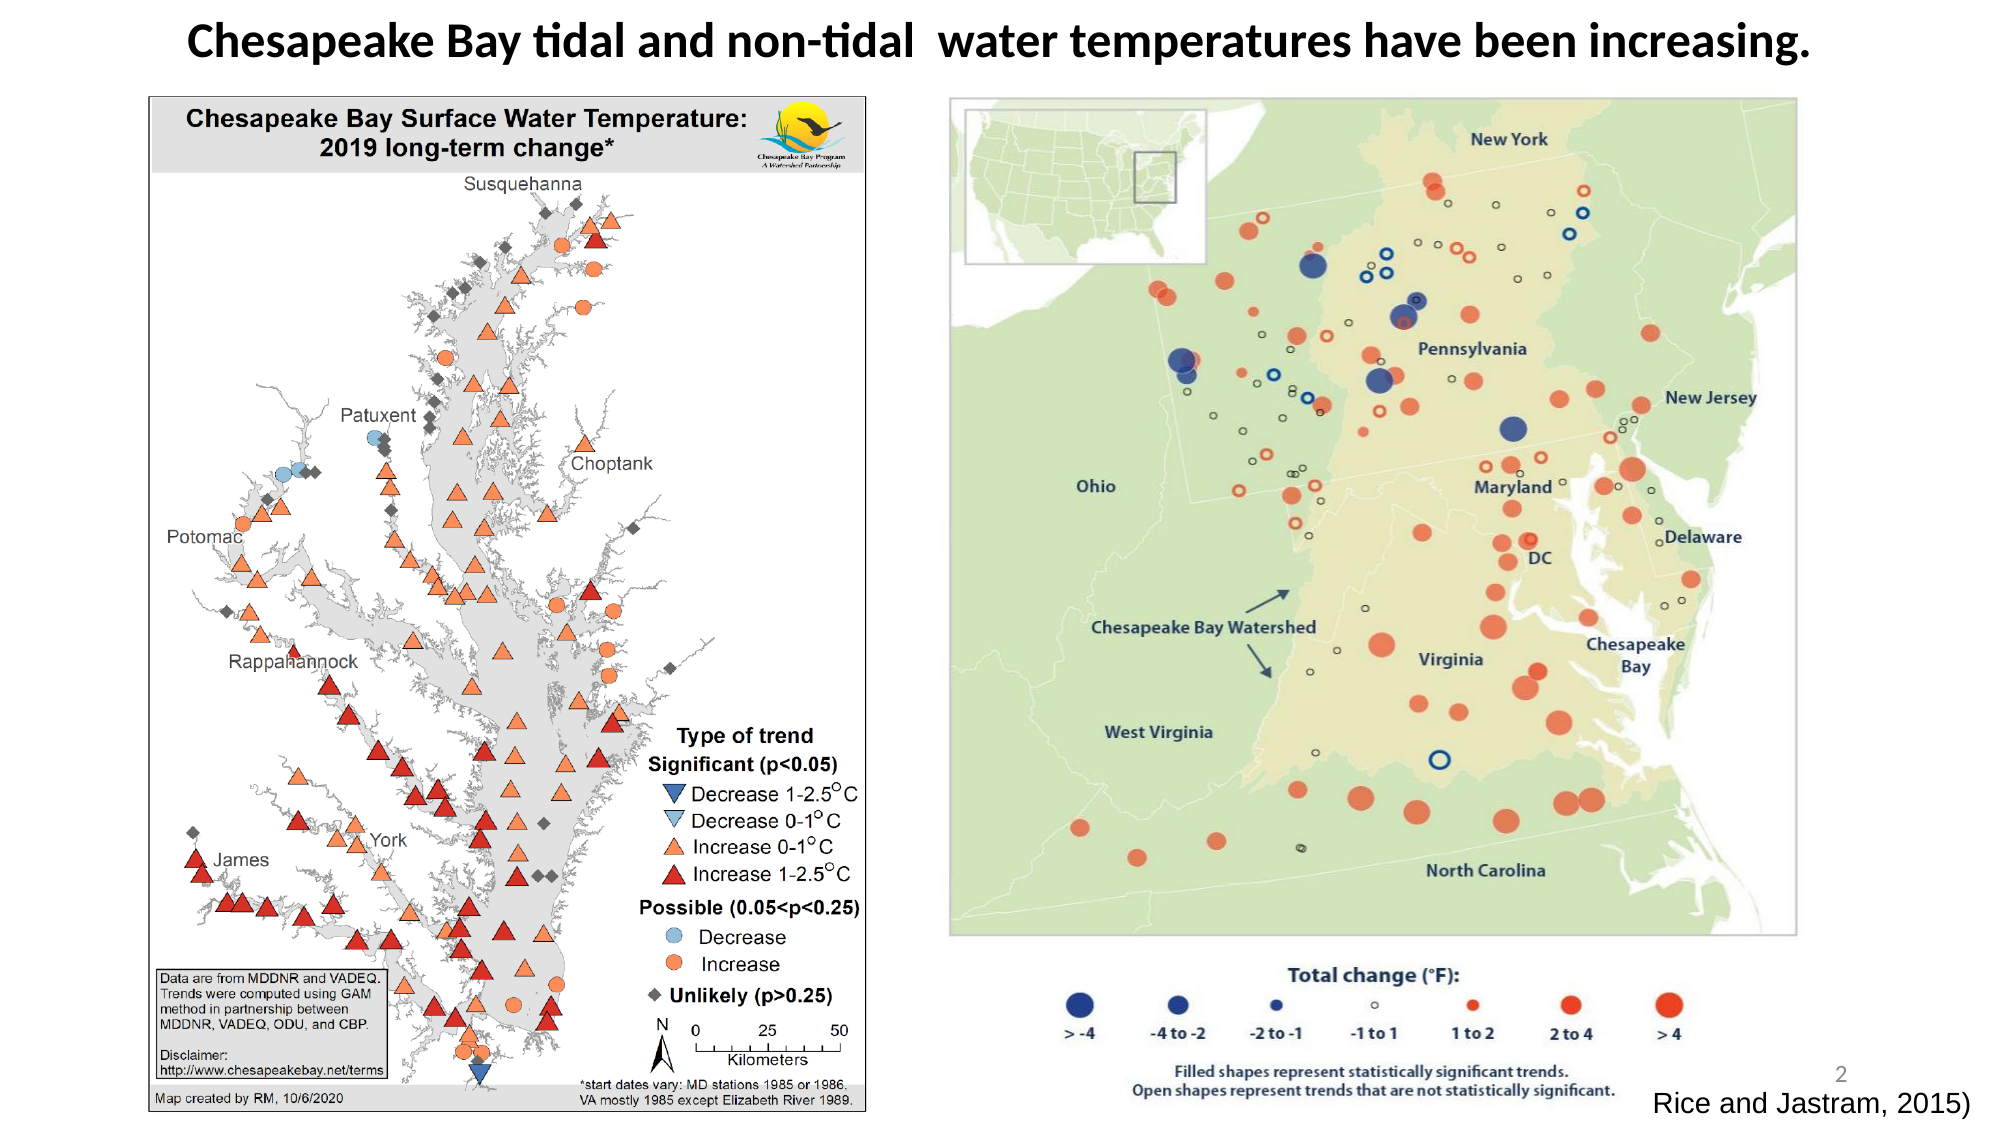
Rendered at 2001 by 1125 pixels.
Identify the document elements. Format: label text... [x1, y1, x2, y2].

picture [923, 69, 1822, 1125]
slide_number 2 [1827, 1042, 1863, 1077]
text_box Chesapeake Bay tidal and non-tidal water temperatures have been increasing. [20, 0, 1980, 75]
text_box Rice and Jastram, 2015) [1827, 1077, 1987, 1125]
picture [137, 73, 879, 1125]
